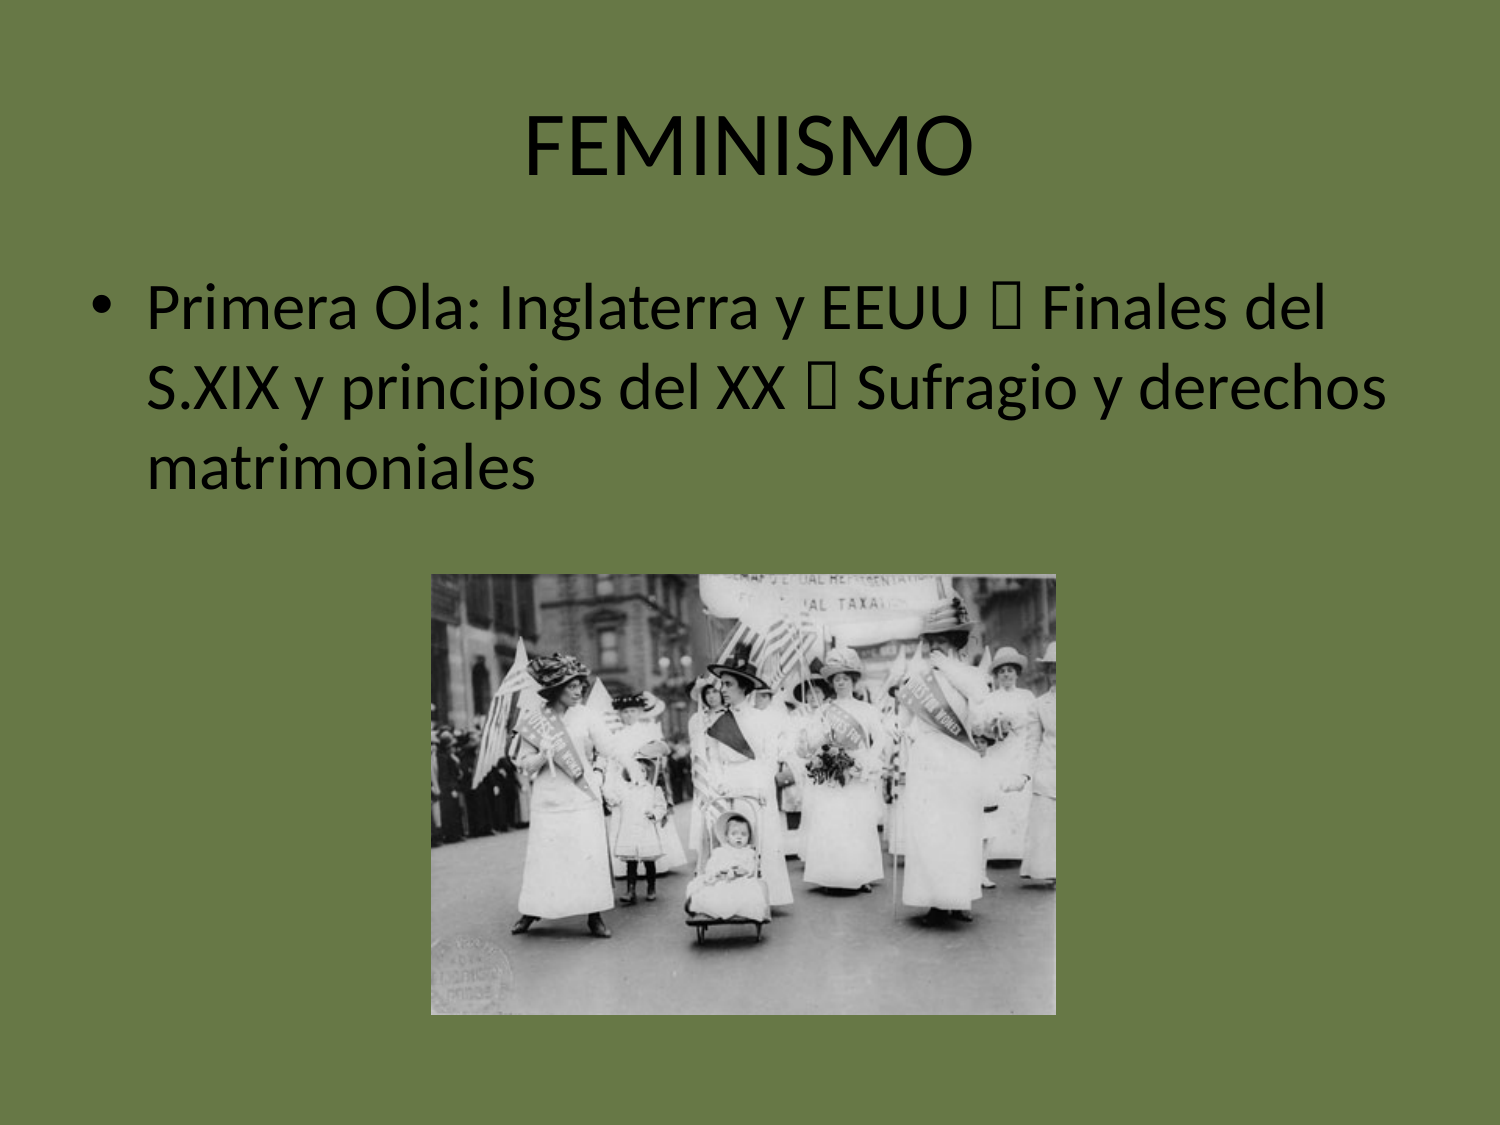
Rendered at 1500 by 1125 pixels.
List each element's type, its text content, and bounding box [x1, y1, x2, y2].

picture [430, 574, 1057, 1016]
list Primera Ola: Inglaterra y EEUU  Finales del S.XIX y principios del XX  Sufragio y derechos matrimoniales [75, 255, 1425, 998]
title FEMINISMO [75, 45, 1425, 233]
